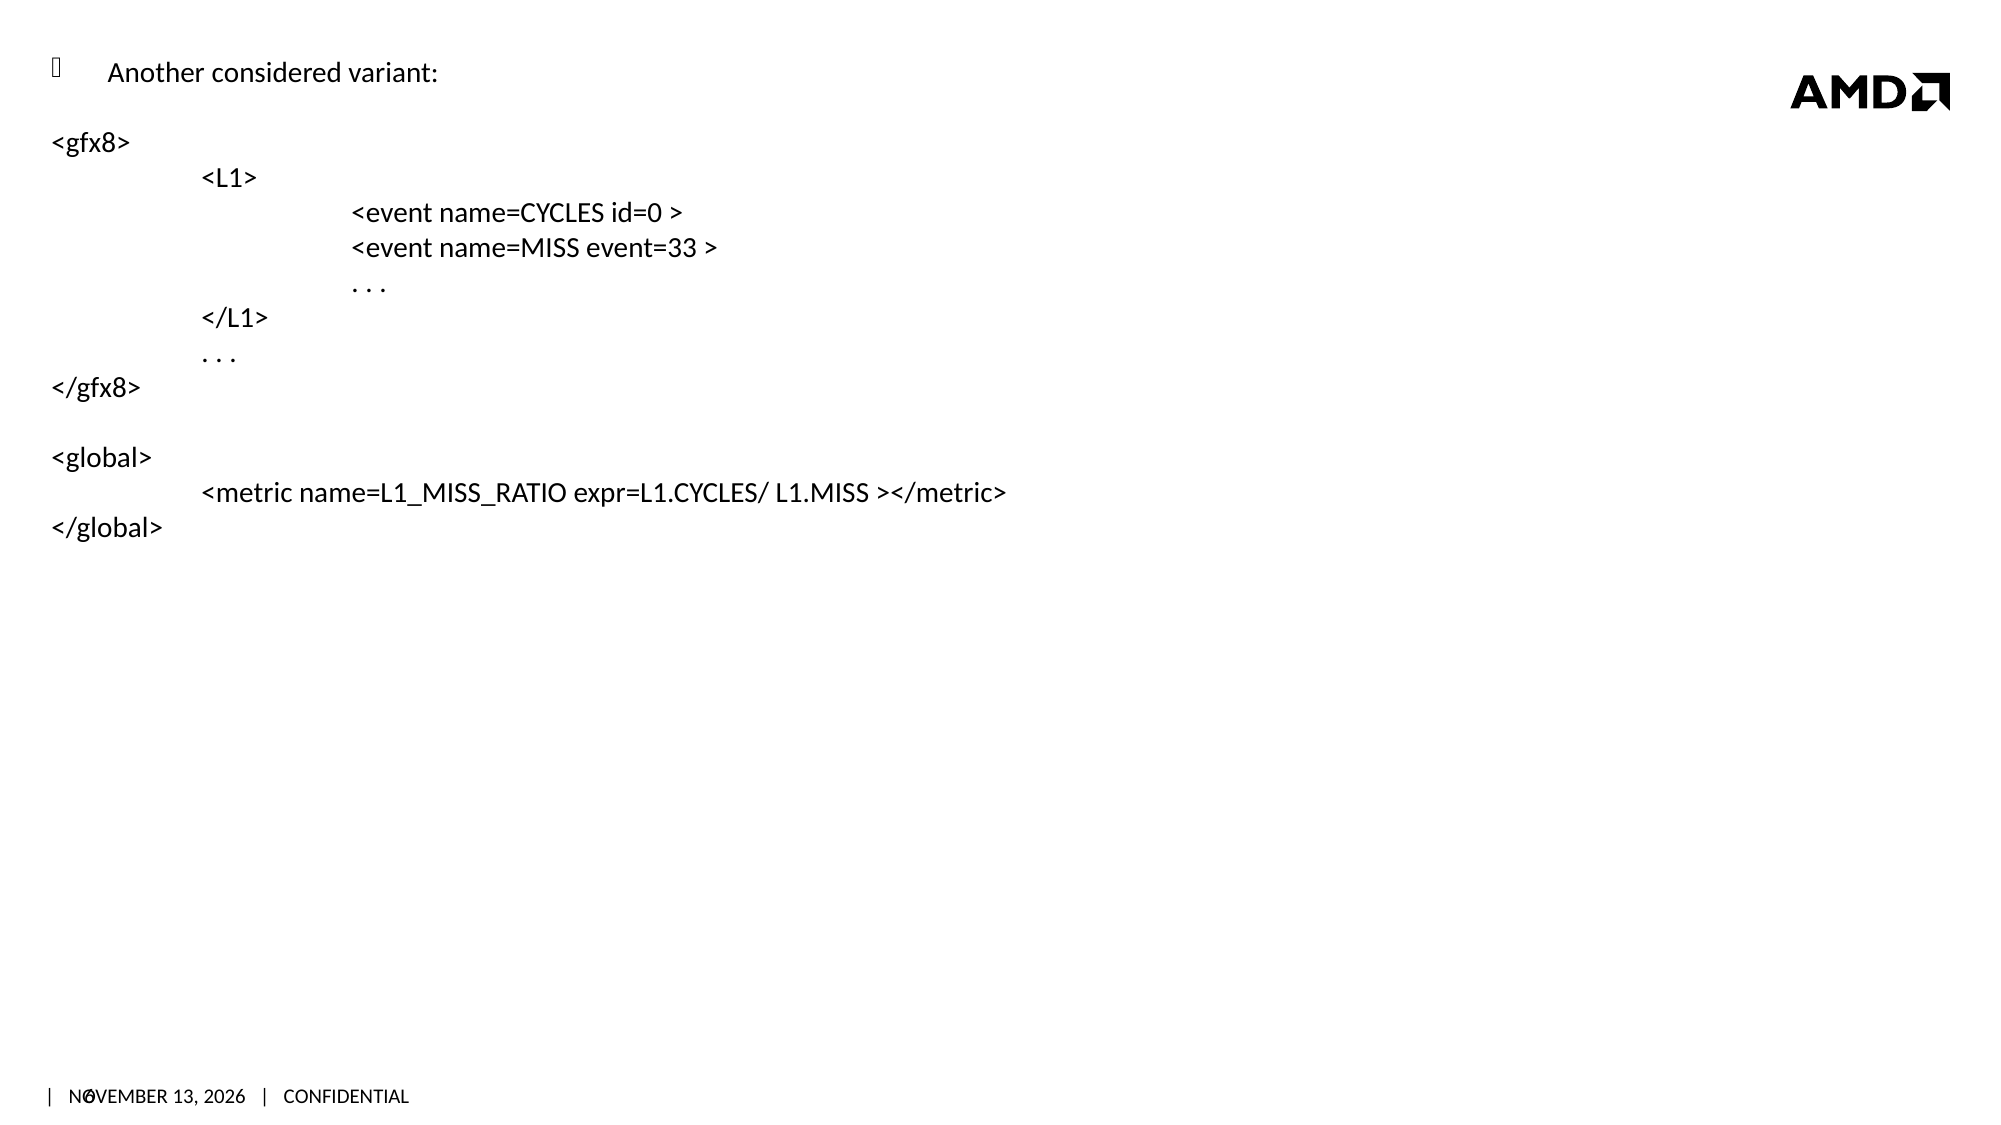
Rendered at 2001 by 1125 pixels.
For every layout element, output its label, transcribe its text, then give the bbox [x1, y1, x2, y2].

list Another considered variant: <gfx8> <L1> <event name=CYCLES id=0 > <event name=MISS event=33 > . . . </L1> . . . </gfx8> <global> <metric name=L1_MISS_RATIO expr=L1.CYCLES/ L1.MISS ></metric> </global> [51, 45, 1912, 1037]
